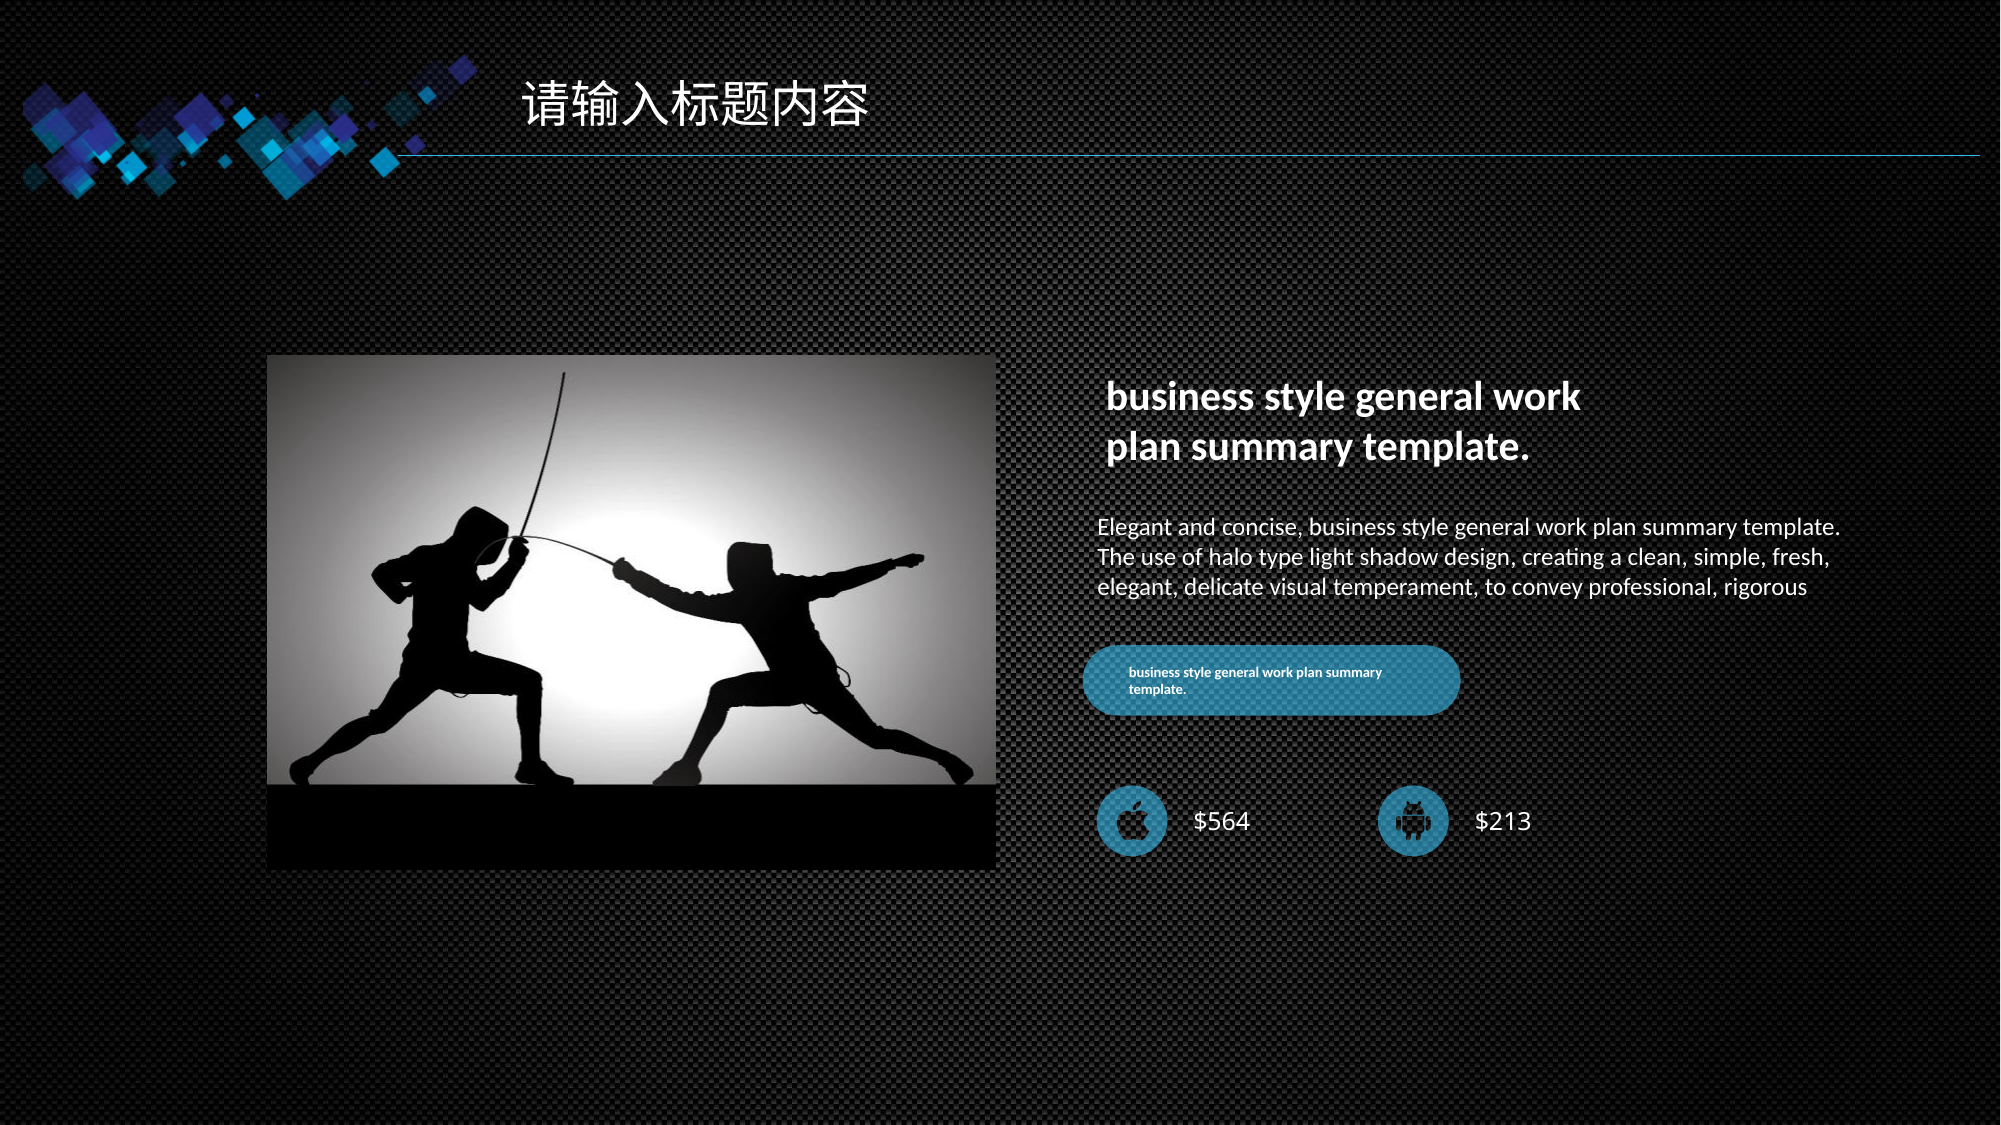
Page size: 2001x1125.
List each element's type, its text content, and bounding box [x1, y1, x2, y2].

text_box [1116, 801, 1150, 841]
text_box business style general work plan summary template. [1090, 361, 1638, 477]
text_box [1396, 801, 1431, 841]
text_box Elegant and concise, business style general work plan summary template. The use of halo type light shadow design, creating a clean, simple, fresh, elegant, delicate visual temperament, to convey professional, rigorous [1082, 503, 1863, 609]
text_box [1376, 784, 1450, 858]
text_box $564 [1178, 798, 1266, 843]
text_box [1081, 644, 1462, 717]
text_box $213 [1459, 798, 1547, 843]
text_box business style general work plan summary template. [1114, 655, 1429, 705]
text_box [23, 48, 1981, 209]
text_box [1095, 784, 1169, 858]
picture [0, 0, 2001, 1125]
